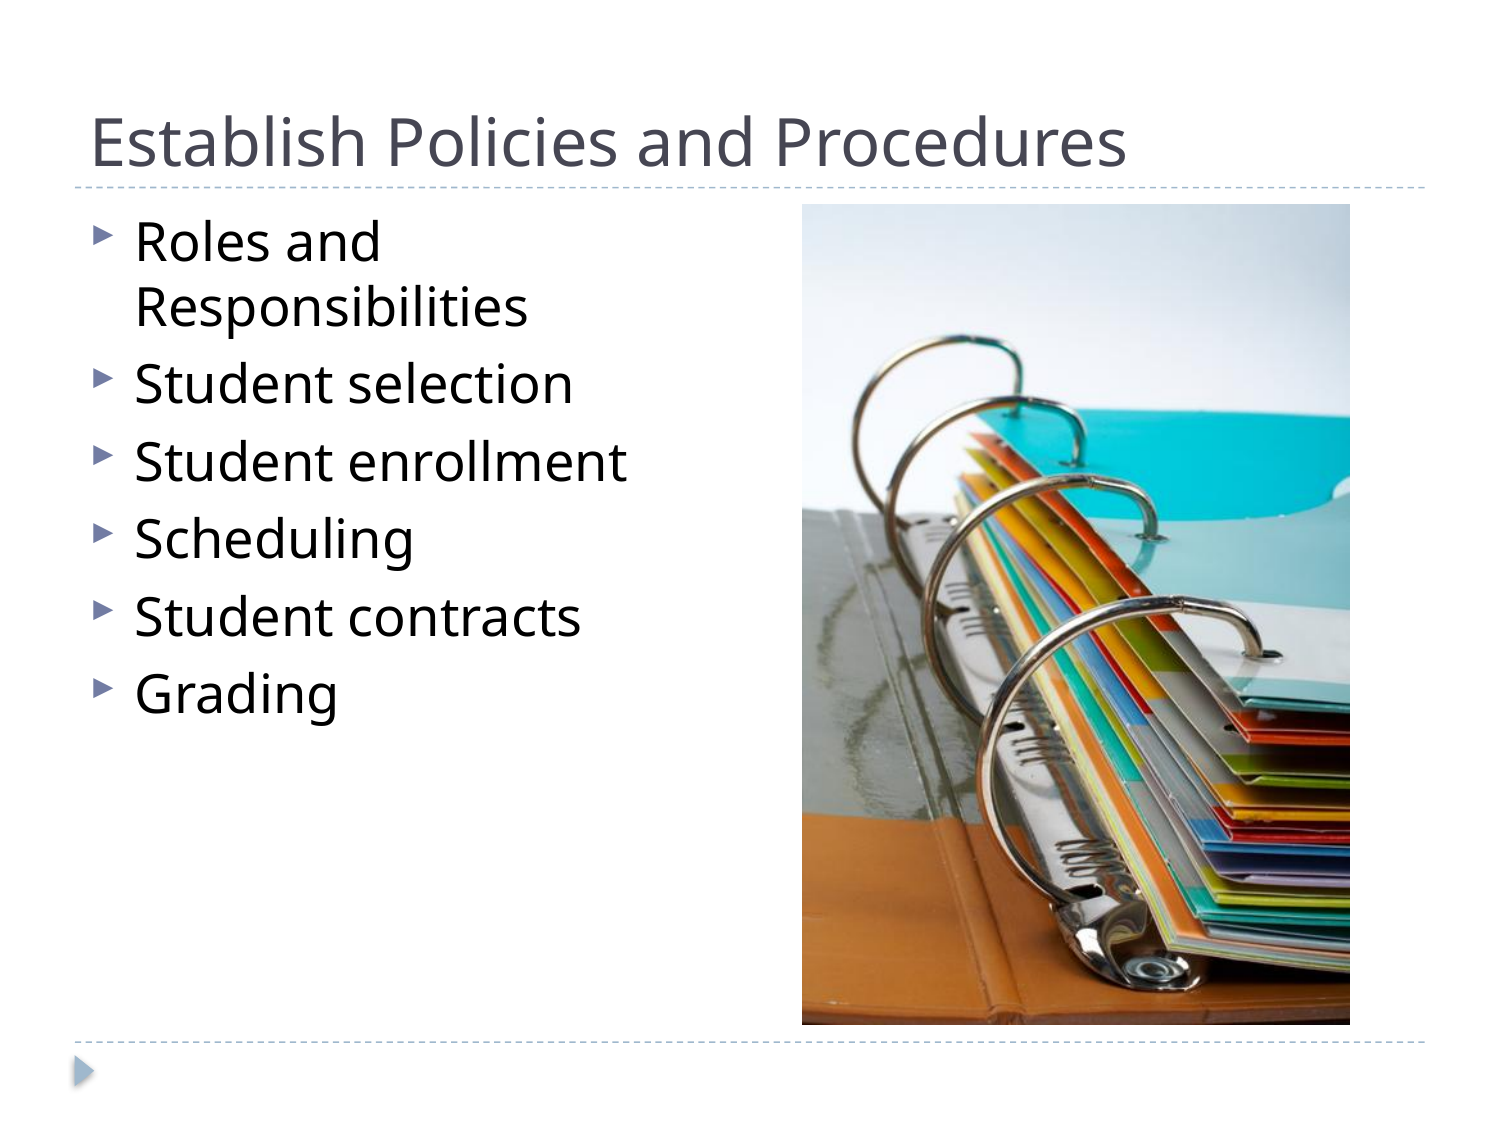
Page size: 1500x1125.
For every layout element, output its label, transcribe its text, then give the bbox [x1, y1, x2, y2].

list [802, 204, 1351, 1026]
title Establish Policies and Procedures [75, 37, 1425, 188]
list Roles and Responsibilities Student selection Student enrollment Scheduling Student contracts Grading [75, 200, 738, 1010]
